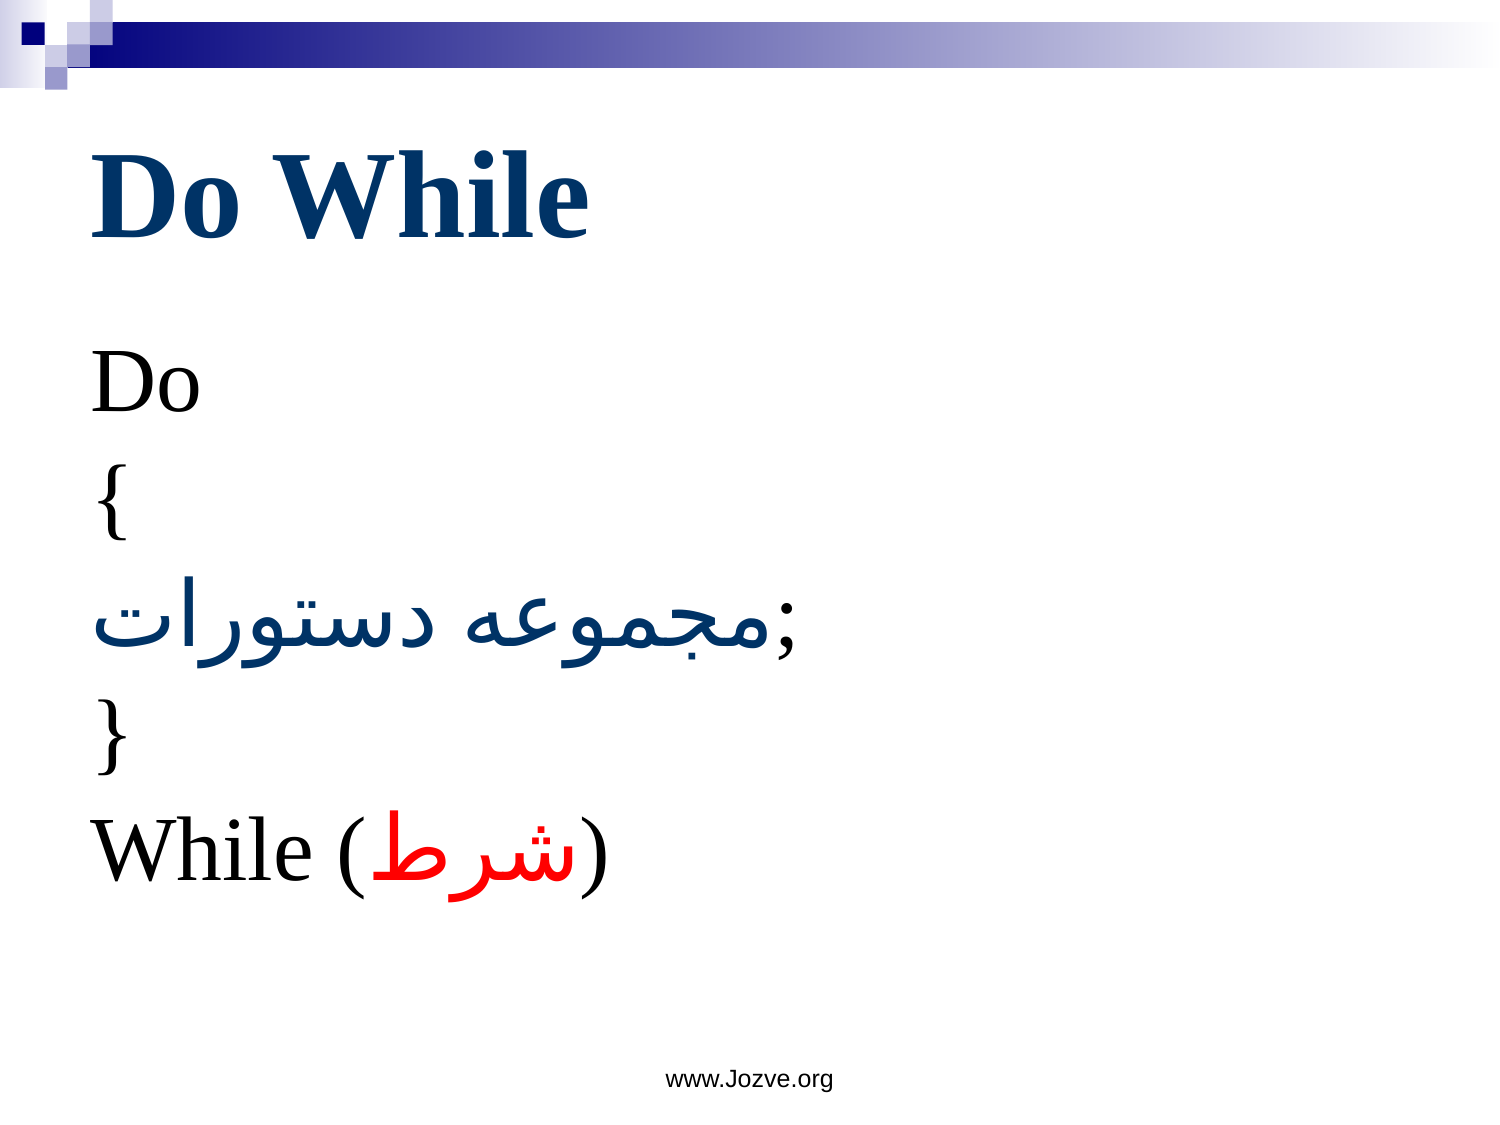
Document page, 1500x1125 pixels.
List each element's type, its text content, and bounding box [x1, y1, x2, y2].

footer www.Jozve.org [512, 1024, 988, 1101]
list Do { مجموعه دستورات; } While (شرط) [74, 324, 1426, 963]
title Do While [74, 74, 1426, 301]
